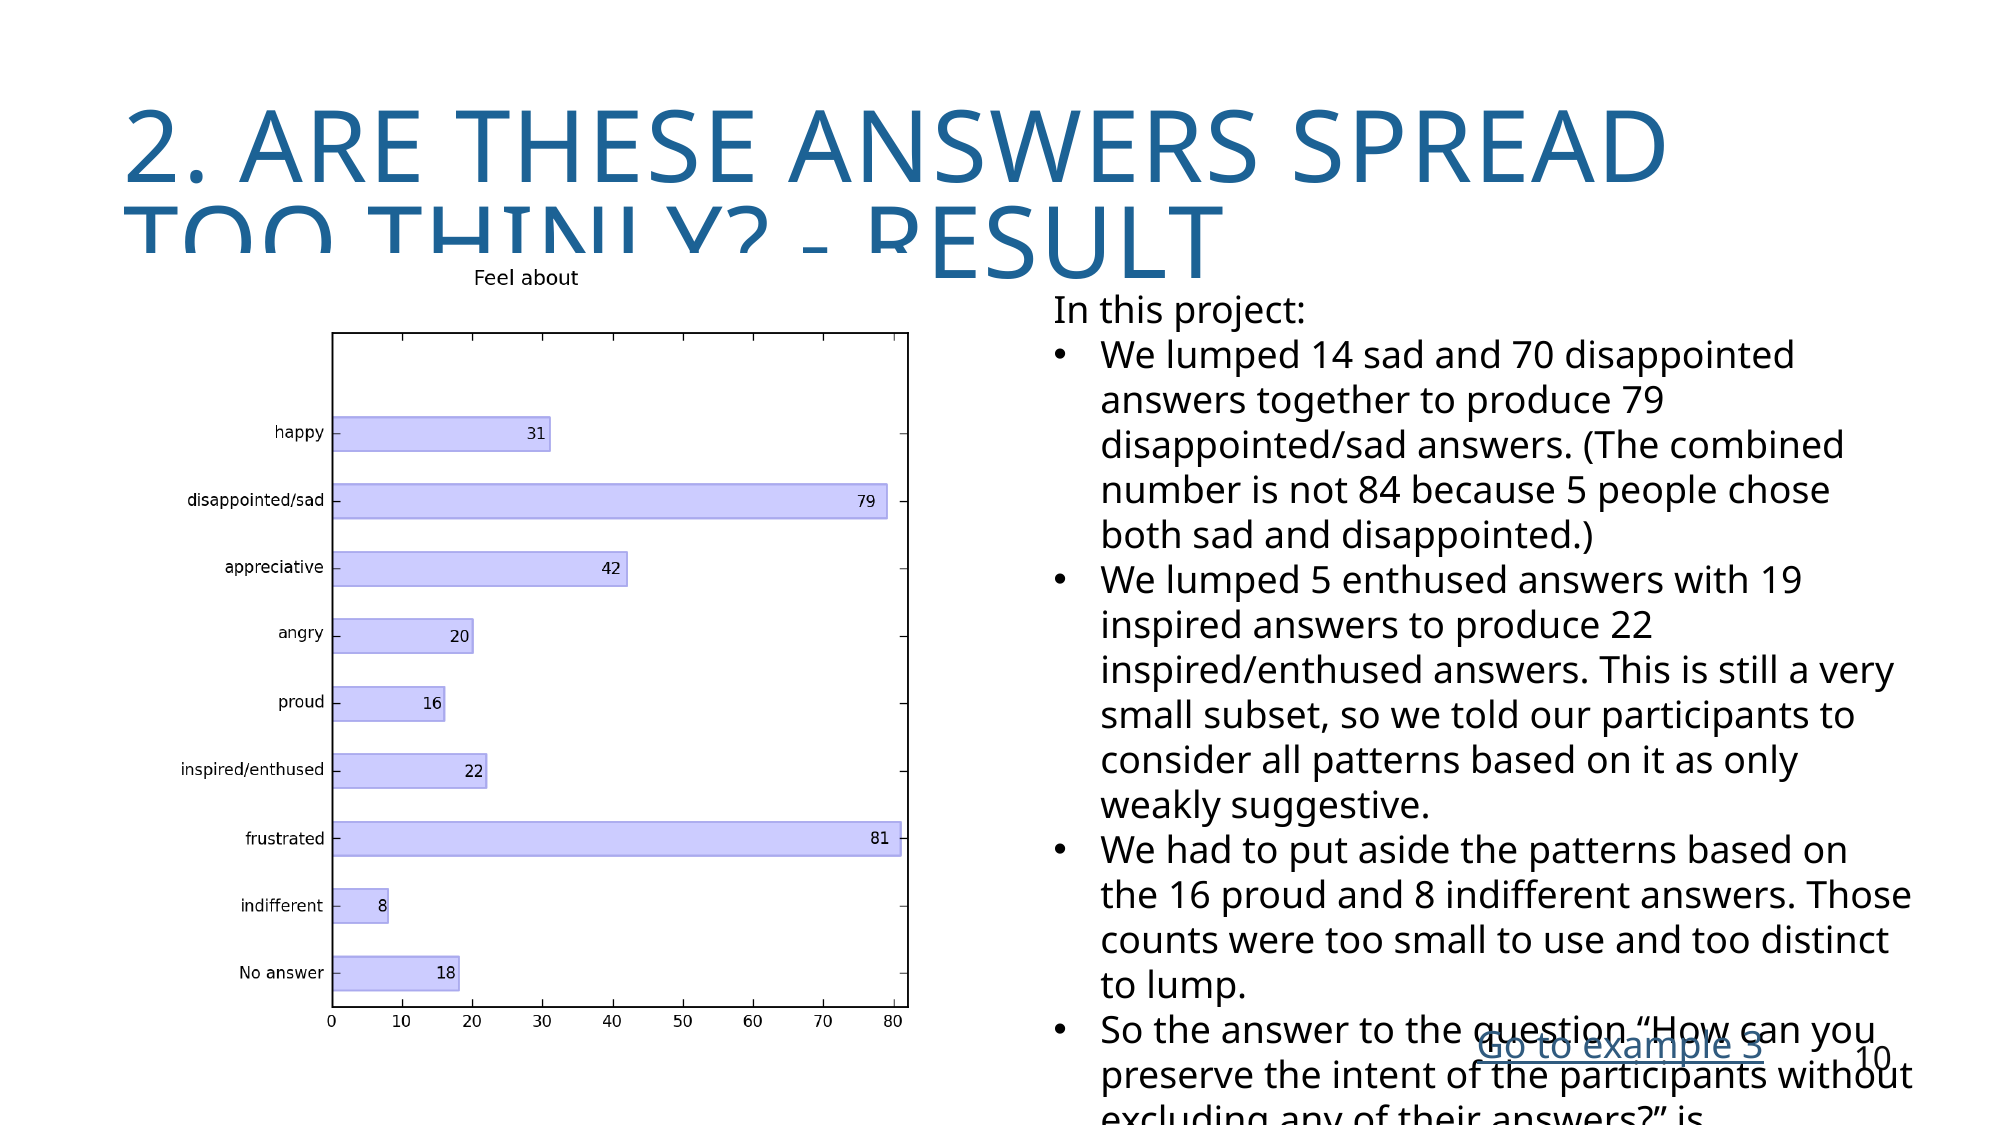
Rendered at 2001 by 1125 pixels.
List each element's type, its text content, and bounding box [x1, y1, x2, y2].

title 2. are these answers spread too thinly? - Result [109, 78, 1891, 325]
picture [129, 253, 923, 1047]
text_box In this project: We lumped 14 sad and 70 disappointed answers together to produce 79 disappointed/sad answers. (The combined number is not 84 because 5 people chose both sad and disappointed.) We lumped 5 enthused answers with 19 inspired answers to produce 22 inspired/enthused answers. This is still a very small subset, so we told our participants to consider all patterns based on it as only weakly suggestive. We had to put aside the patterns based on the 16 proud and 8 indifferent answers. Those counts were too small to use and too distinct to lump. So the answer to the question “How can you preserve the intent of the participants without excluding any of their answers?” is ”Sometimes you can’t.” [1038, 278, 1930, 1125]
text_box Go to example 3 [1425, 971, 1816, 1121]
